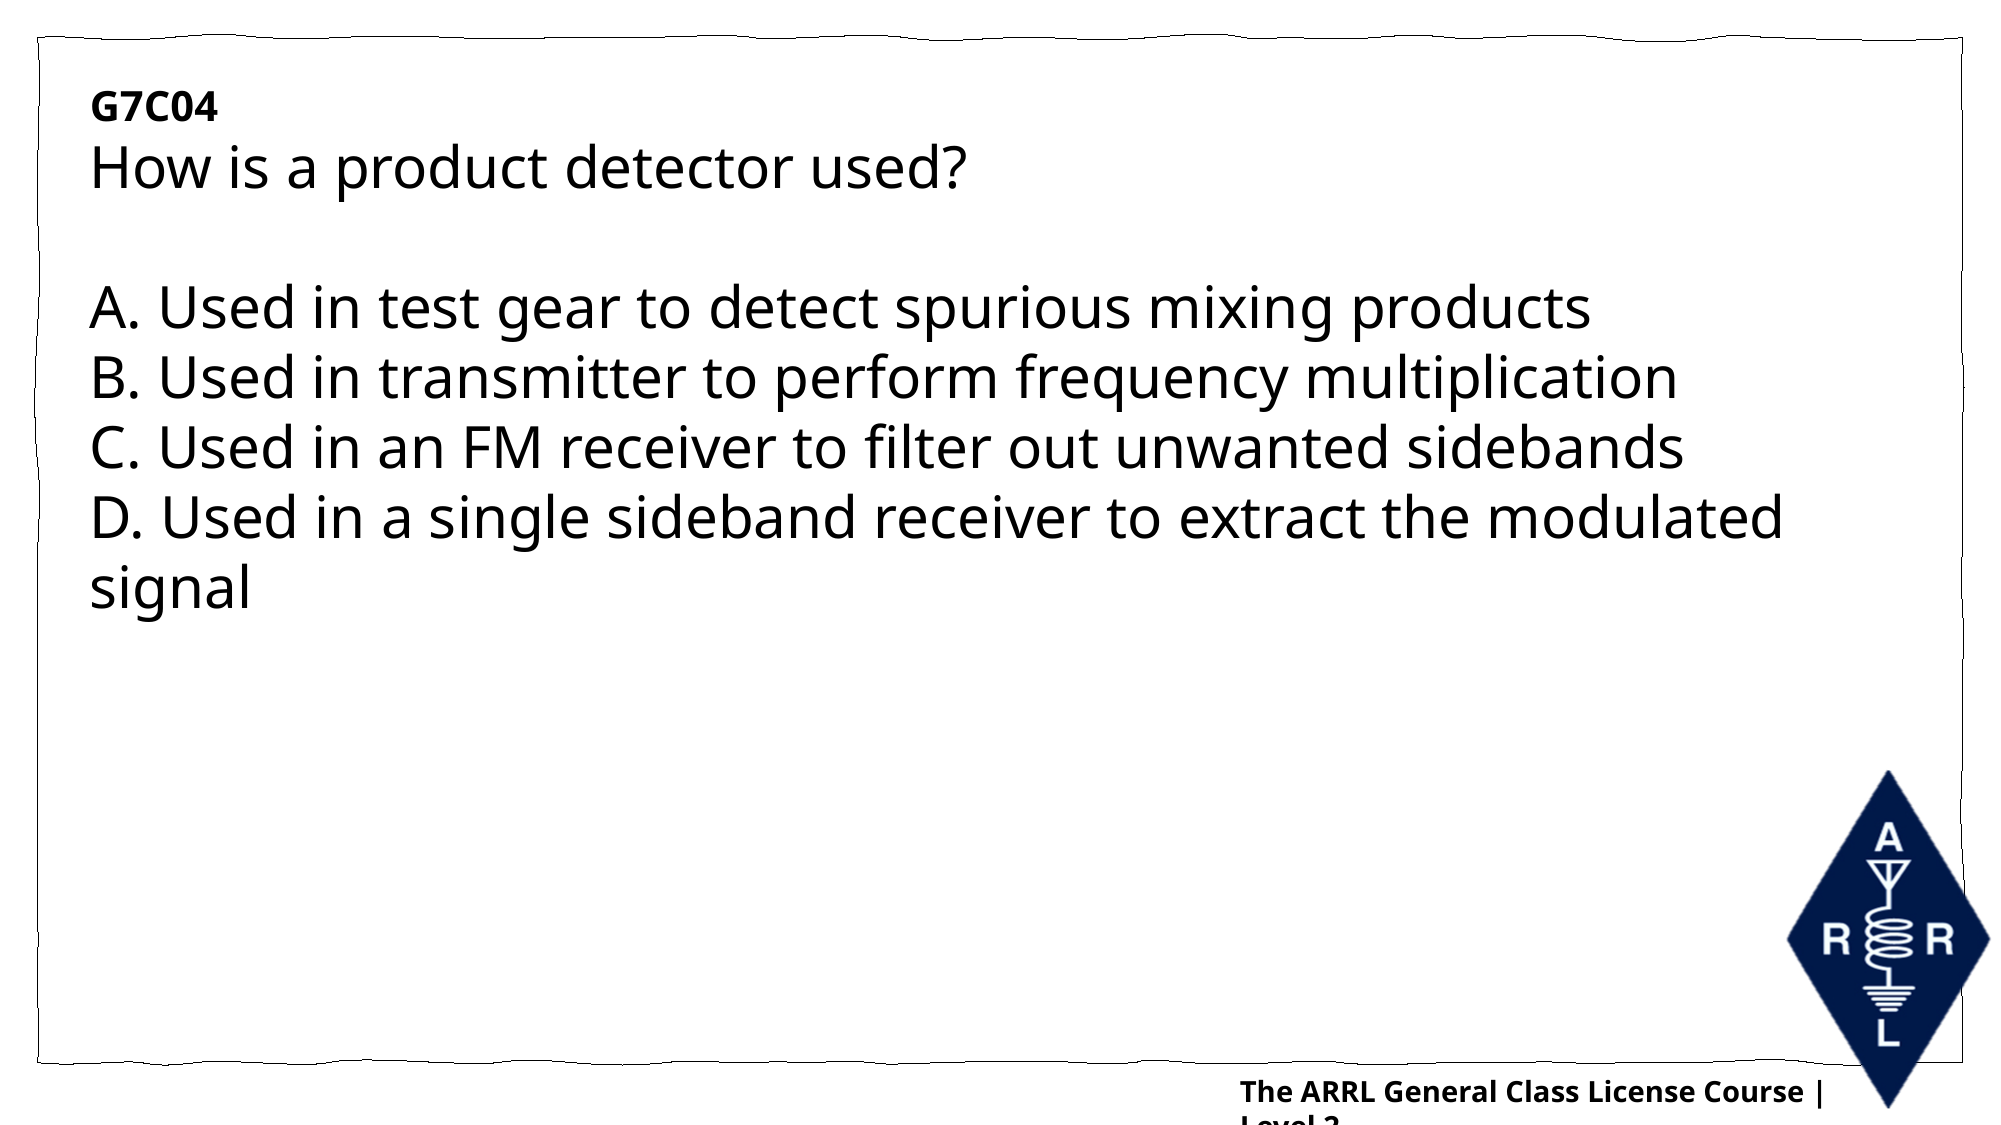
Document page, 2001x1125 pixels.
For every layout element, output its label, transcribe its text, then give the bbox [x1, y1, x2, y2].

text_box G7C04 How is a product detector used? A. Used in test gear to detect spurious mixing products B. Used in transmitter to perform frequency multiplication C. Used in an FM receiver to filter out unwanted sidebands D. Used in a single sideband receiver to extract the modulated signal [75, 72, 1850, 628]
picture [1773, 752, 1999, 1125]
